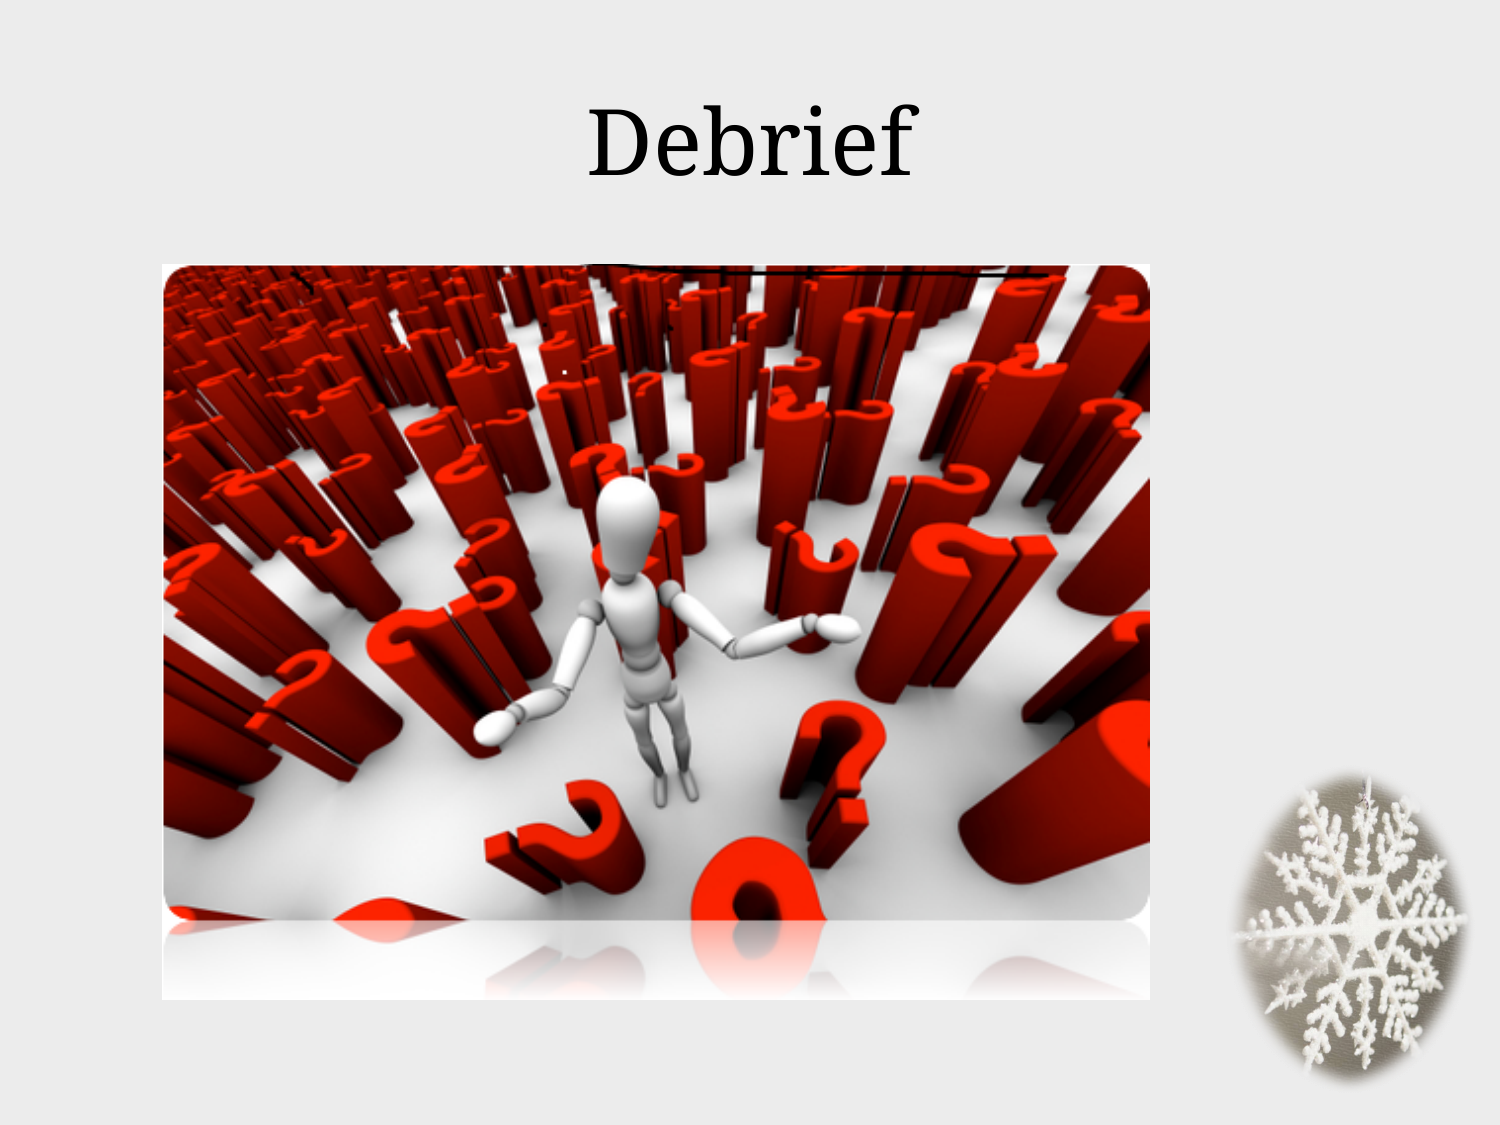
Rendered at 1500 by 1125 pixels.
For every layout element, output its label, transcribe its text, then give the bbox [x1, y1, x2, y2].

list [162, 264, 1151, 1000]
picture [1248, 788, 1452, 1070]
title Debrief [75, 45, 1425, 233]
